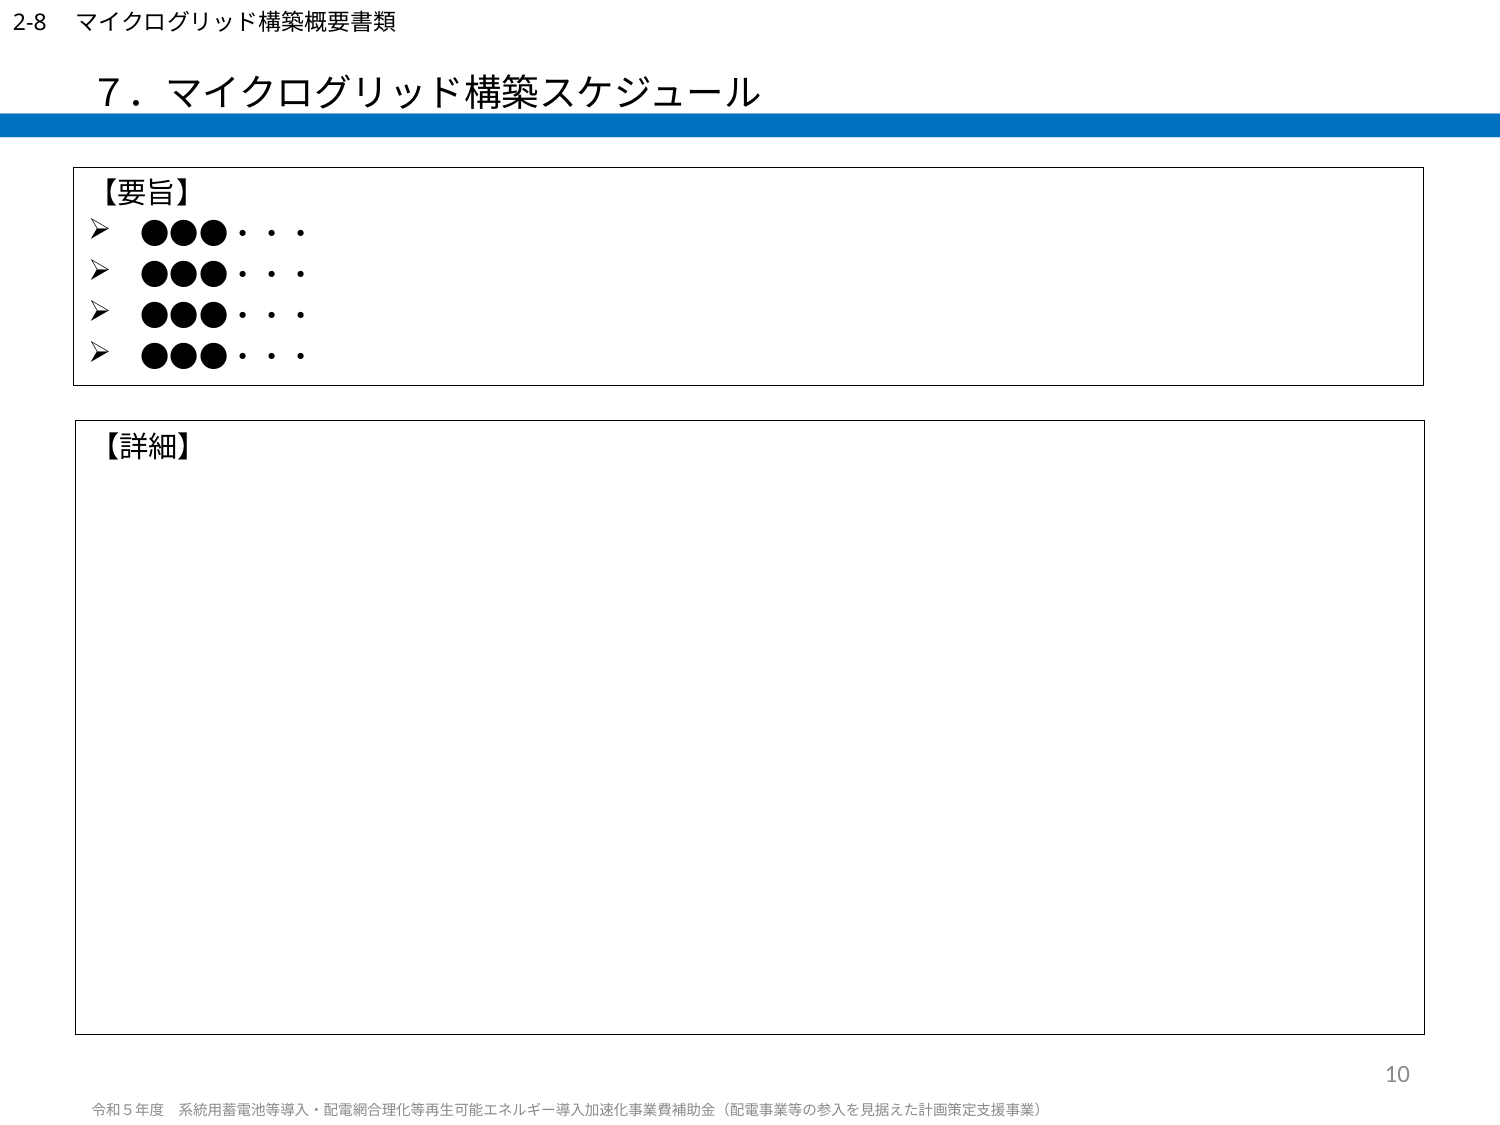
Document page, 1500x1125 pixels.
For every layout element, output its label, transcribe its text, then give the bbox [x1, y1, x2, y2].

slide_number 10 [1074, 1042, 1425, 1103]
list 【詳細】 [75, 420, 1425, 1035]
text_box [0, 113, 1500, 138]
title ７．マイクログリッド構築スケジュール [75, 45, 1425, 113]
text_box 2-8 マイクログリッド構築概要書類 [0, 0, 467, 61]
list 【要旨】 ●●●・・・ ●●●・・・ ●●●・・・ ●●●・・・ [73, 167, 1424, 386]
